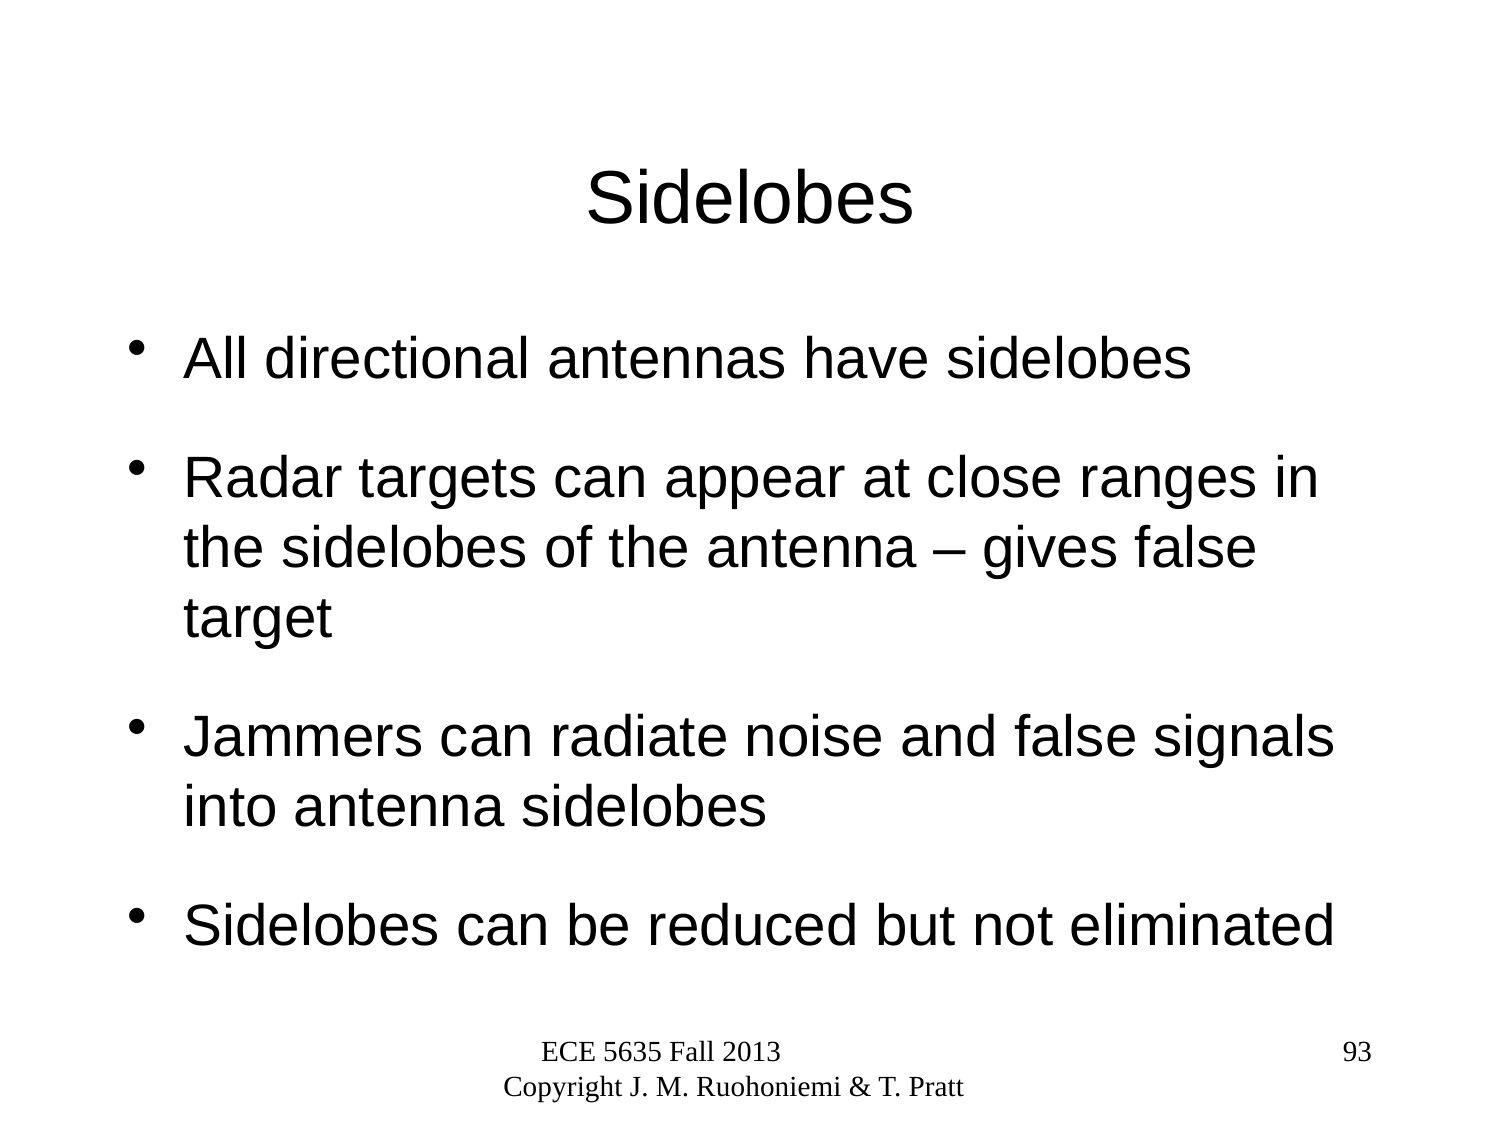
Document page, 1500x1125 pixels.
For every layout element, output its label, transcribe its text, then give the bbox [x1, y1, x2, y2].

footer ECE 5635 Fall 2013 Copyright J. M. Ruohoniemi & T. Pratt [487, 1024, 988, 1101]
list All directional antennas have sidelobes Radar targets can appear at close ranges in the sidelobes of the antenna – gives false target Jammers can radiate noise and false signals into antenna sidelobes Sidelobes can be reduced but not eliminated [112, 312, 1388, 988]
title Sidelobes [112, 99, 1388, 288]
slide_number 93 [1074, 1024, 1388, 1101]
